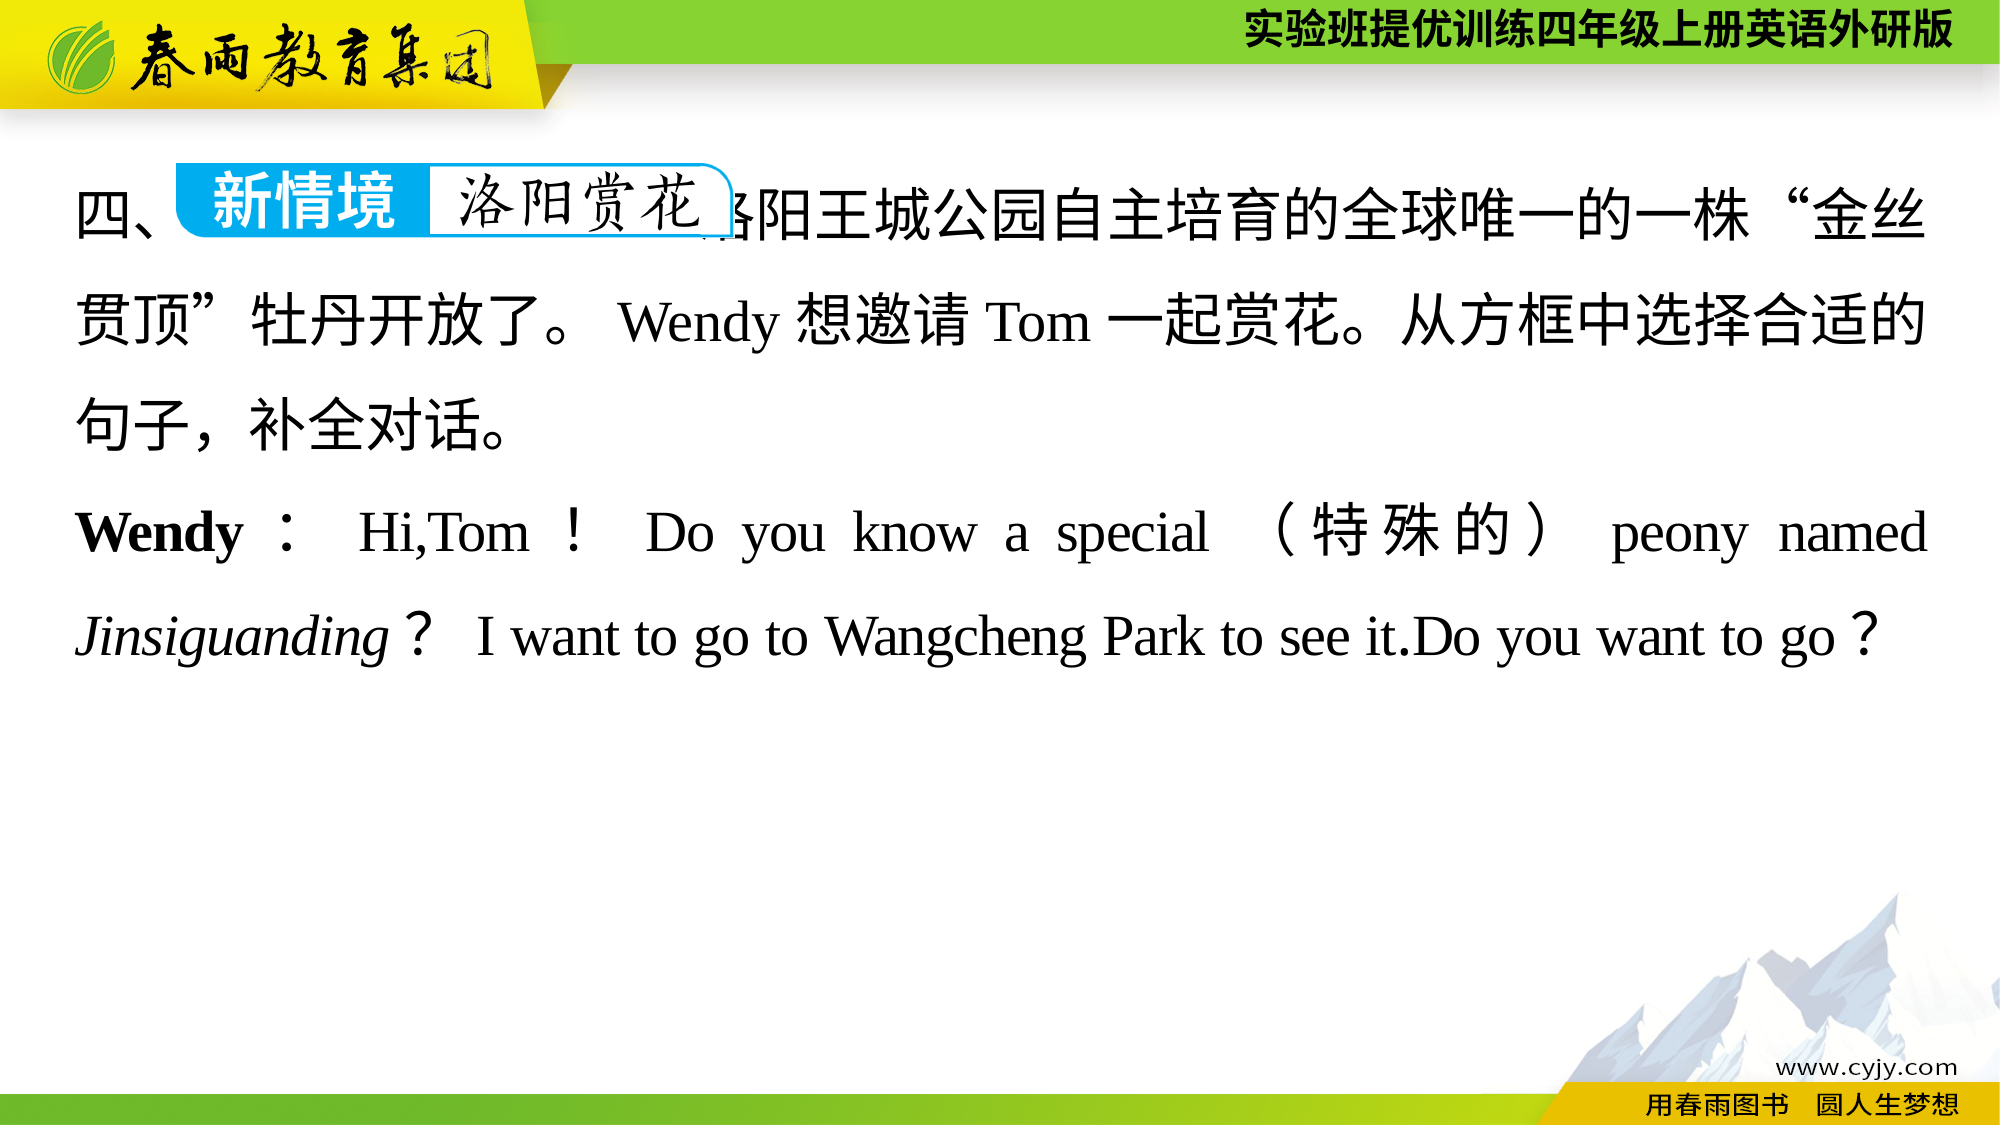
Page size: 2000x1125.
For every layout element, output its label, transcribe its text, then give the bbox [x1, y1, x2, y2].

list 四、 洛阳王城公园自主培育的全球唯一的一株“金丝贯顶”牡丹开放了。Wendy想邀请Tom一起赏花。从方框中选择合适的句子，补全对话。 Wendy：Hi,Tom！Do you know a special（特殊的）peony named Jinsiguanding？I want to go to Wangcheng Park to see it.Do you want to go？ [59, 135, 1944, 681]
picture [0, 0, 2000, 1125]
